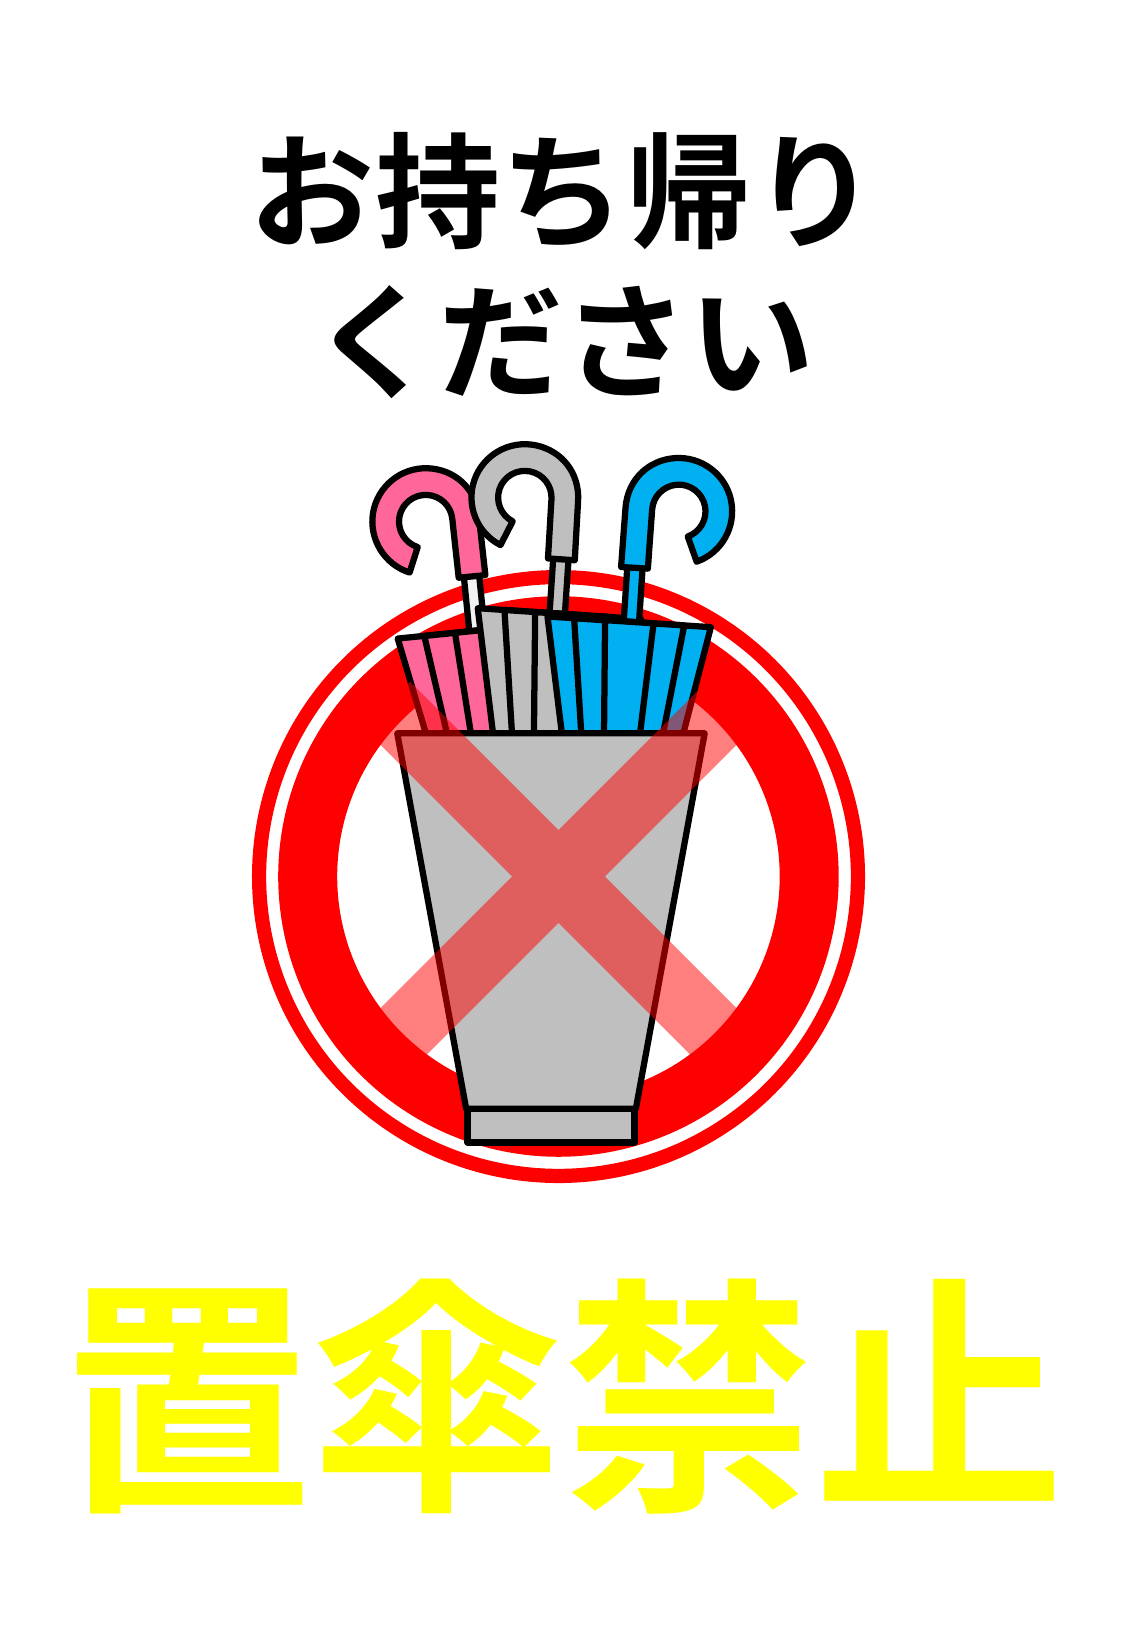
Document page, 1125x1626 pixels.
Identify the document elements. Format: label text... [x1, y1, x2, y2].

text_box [227, 445, 889, 1207]
text_box 置傘禁止 [23, 1234, 1104, 1550]
text_box お持ち帰り ください [23, 106, 1104, 422]
